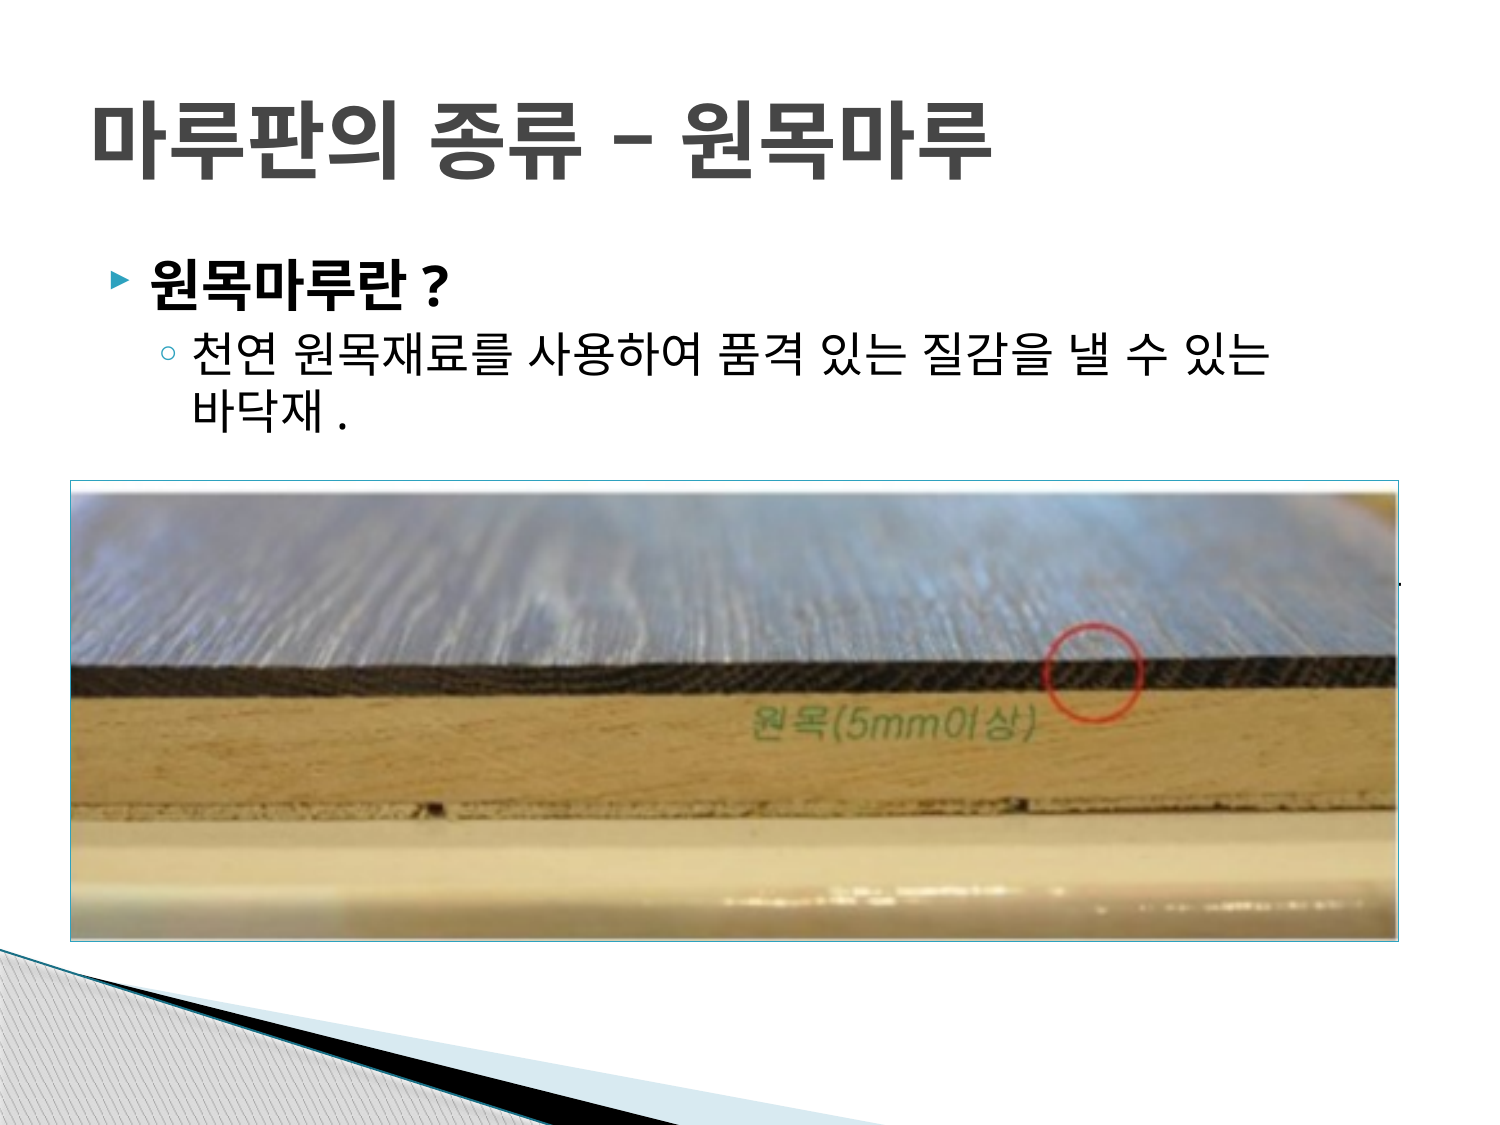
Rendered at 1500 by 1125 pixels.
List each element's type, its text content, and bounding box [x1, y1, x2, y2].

picture [70, 480, 1399, 942]
list 원목마루란? 천연 원목재료를 사용하여 품격 있는 질감을 낼 수 있는 바닥재. 제조방법 문자 그대로 천연원목을 이용하여 가공한 마루로서 일반적으로 원목 부위의 두께가 5mm이상인 것을 일컬음. 시공방법 시공 바닥면에 접착제를 도포하고 그 위에 마루를 결합하여 부착 시공. [75, 243, 1425, 986]
title 마루판의 종류 – 원목마루 [75, 45, 1425, 233]
